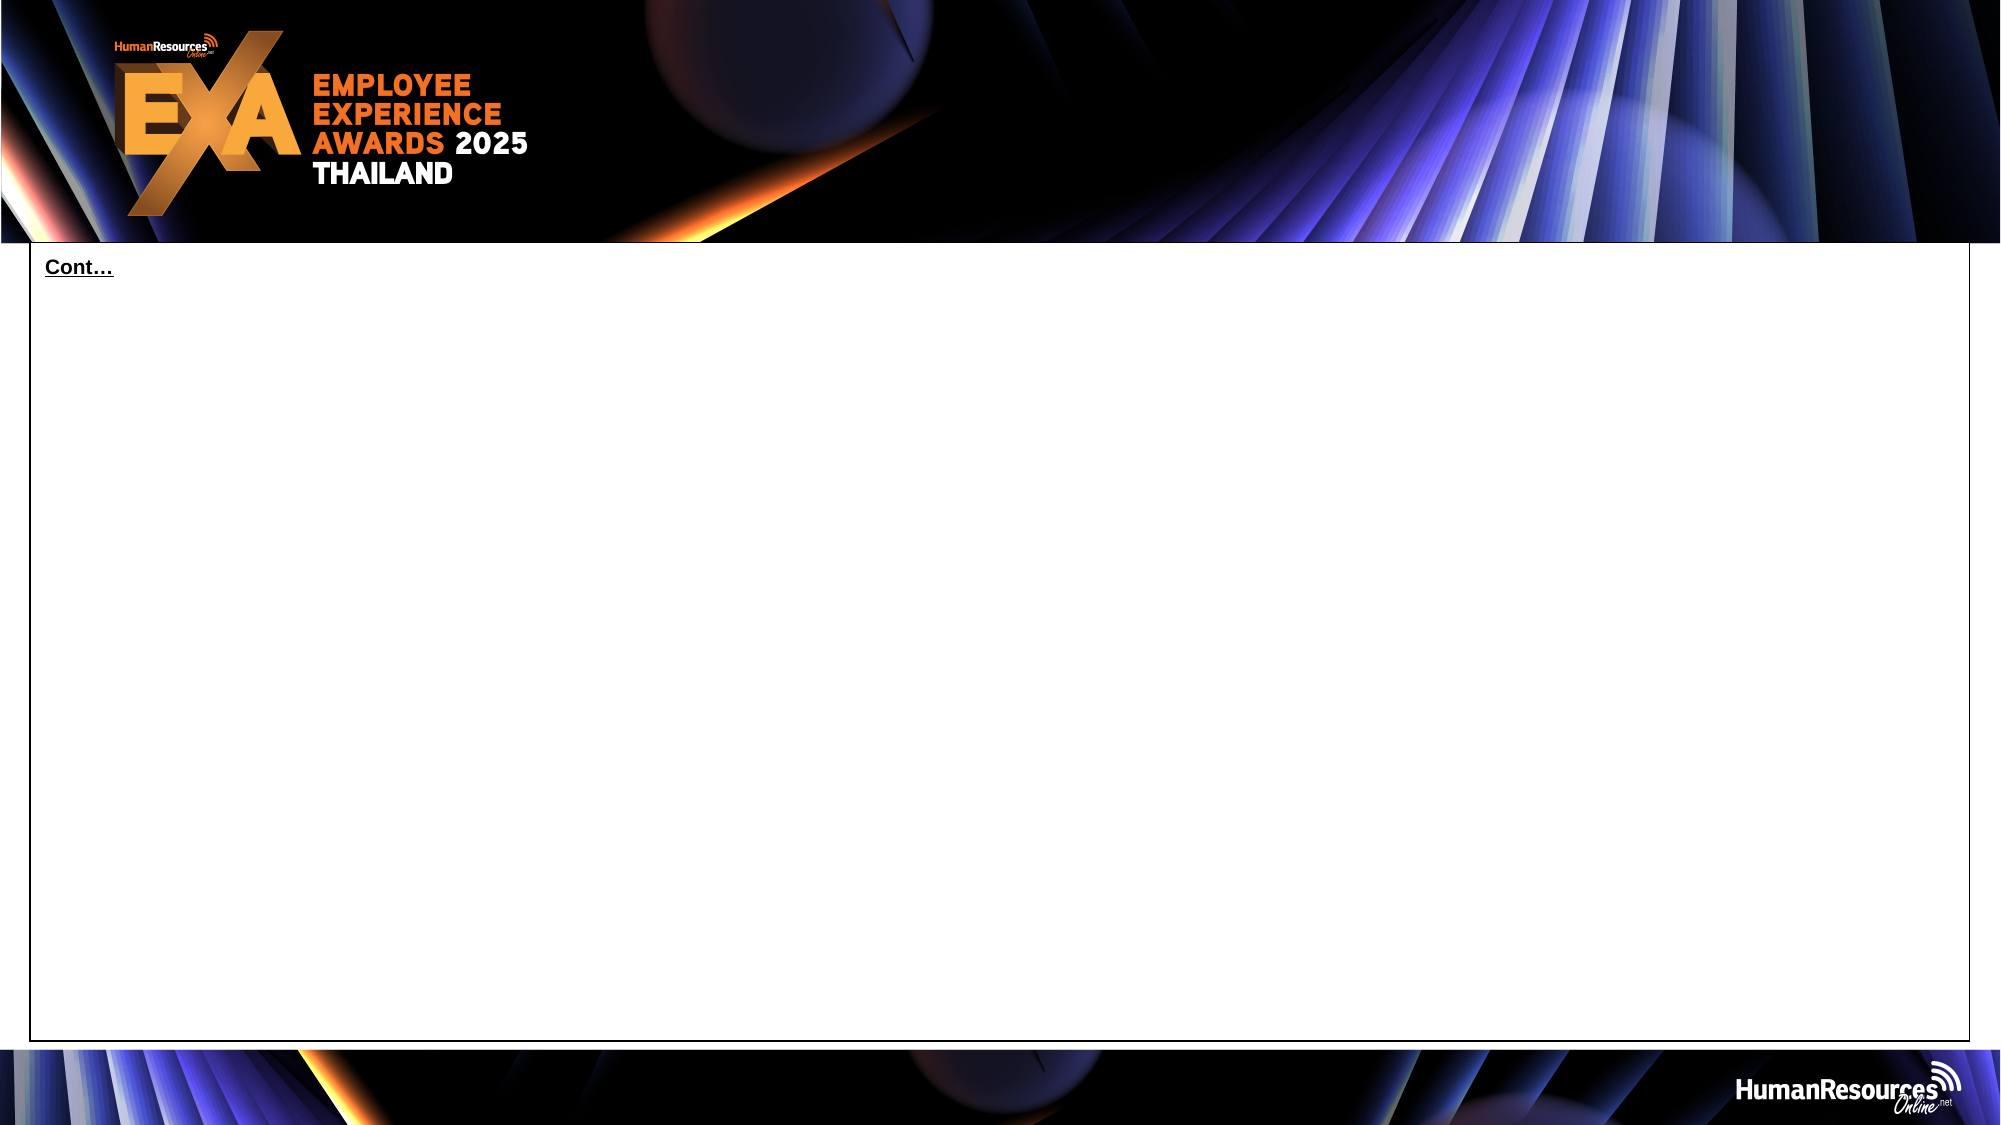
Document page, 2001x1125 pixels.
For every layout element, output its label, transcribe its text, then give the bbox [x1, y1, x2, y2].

text_box Cont… [30, 242, 1970, 1042]
picture [0, 0, 2001, 1125]
